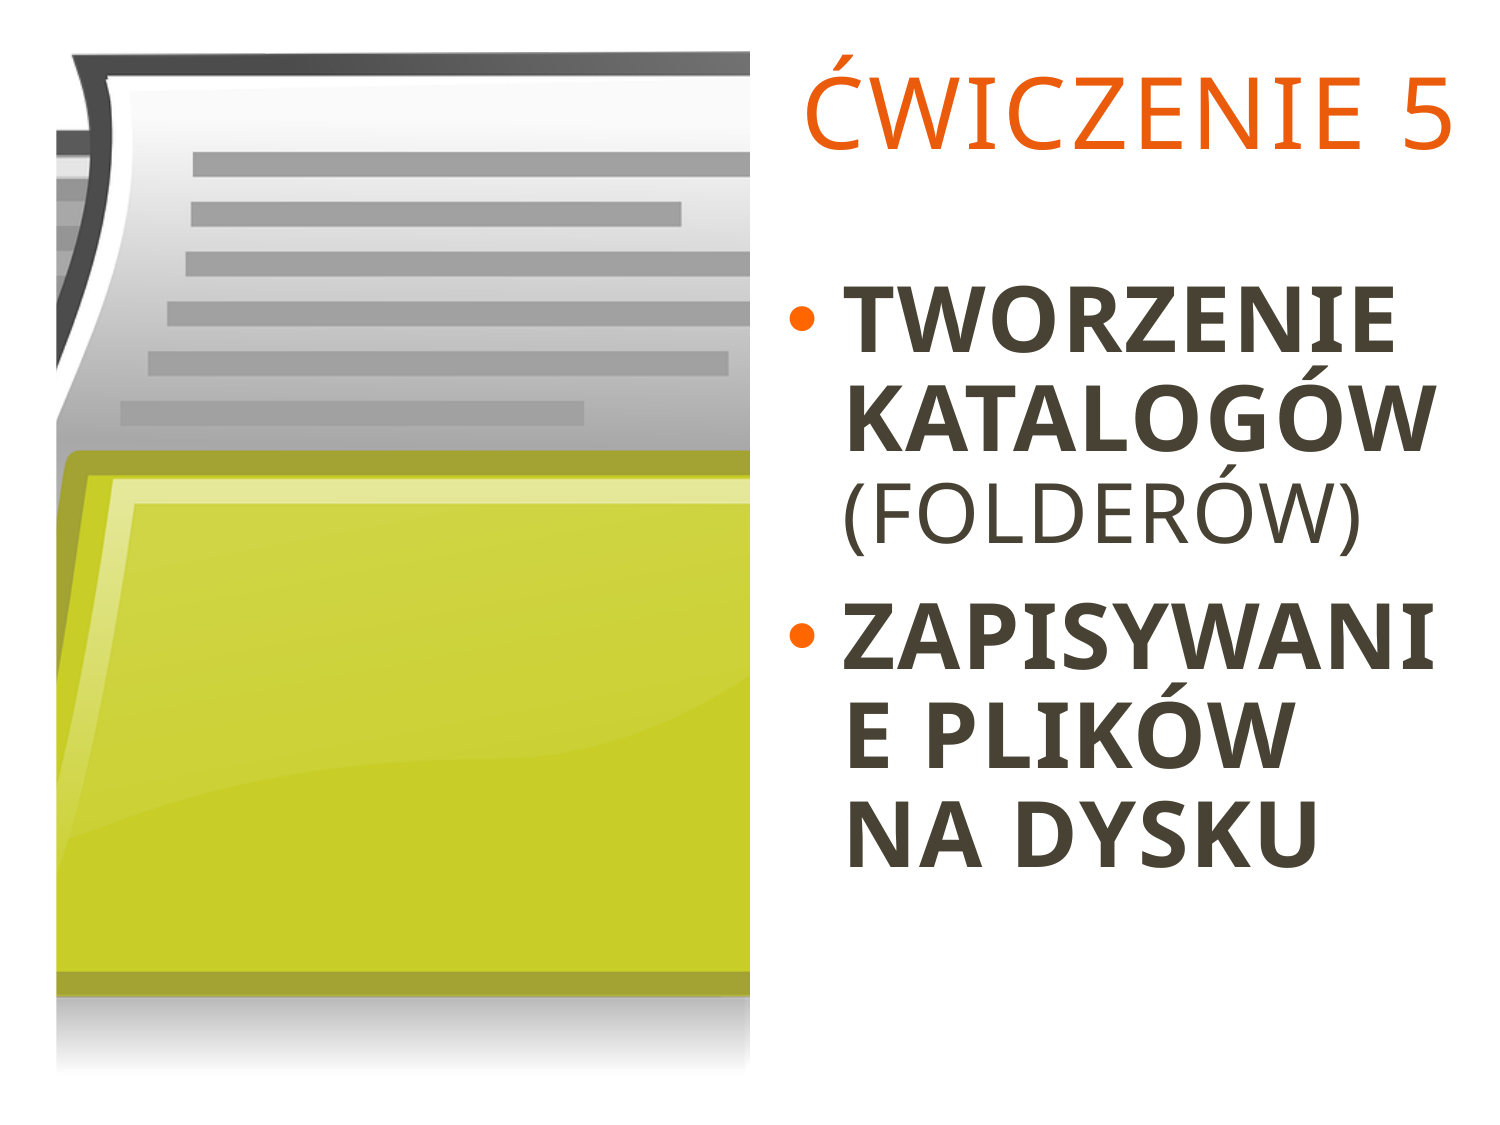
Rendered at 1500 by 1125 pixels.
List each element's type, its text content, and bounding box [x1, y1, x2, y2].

list Tworzenie katalogów (folderów) Zapisywanie plików na dysku [778, 256, 1459, 906]
picture [56, 51, 751, 1076]
text_box ĆWICZENIE 5 [786, 46, 1500, 176]
